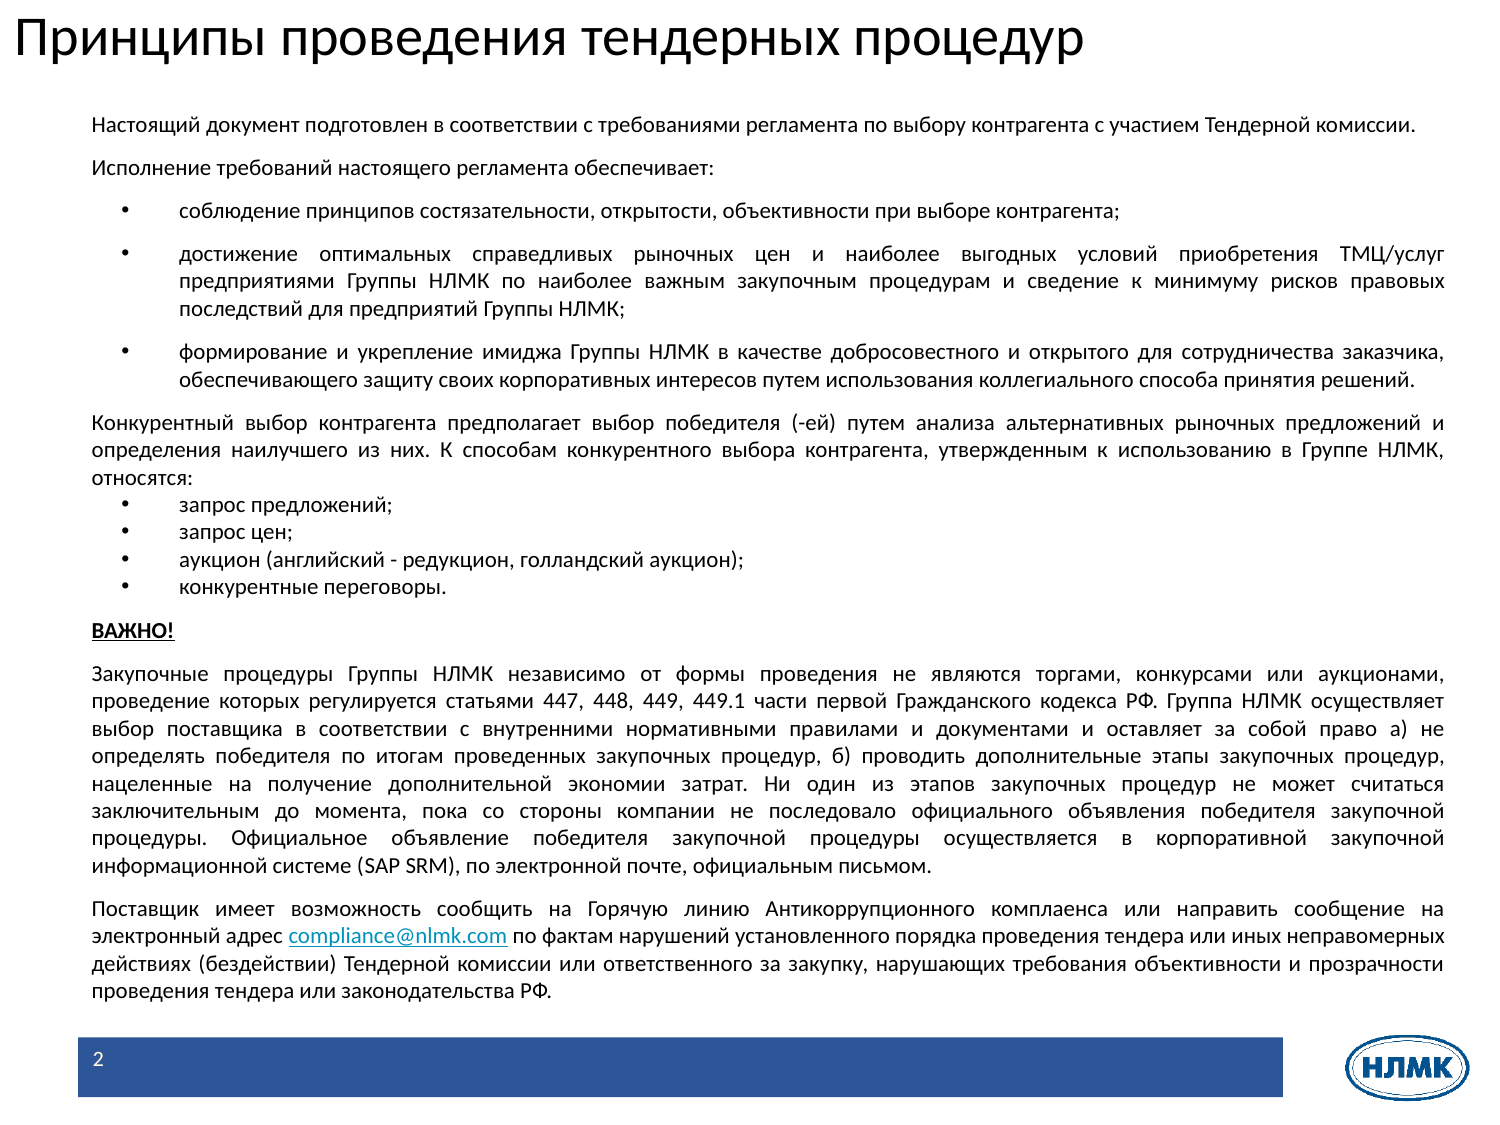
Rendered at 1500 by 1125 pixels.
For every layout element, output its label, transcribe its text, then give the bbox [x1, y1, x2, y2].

picture [1327, 1011, 1487, 1124]
text_box Принципы проведения тендерных процедур [0, 0, 1500, 102]
list Настоящий документ подготовлен в соответствии с требованиями регламента по выбору контрагента с участием Тендерной комиссии. Исполнение требований настоящего регламента обеспечивает: соблюдение принципов состязательности, открытости, объективности при выборе контрагента; достижение оптимальных справедливых рыночных цен и наиболее выгодных условий приобретения ТМЦ/услуг предприятиями Группы НЛМК по наиболее важным закупочным процедурам и сведение к минимуму рисков правовых последствий для предприятий Группы НЛМК; формирование и укрепление имиджа Группы НЛМК в качестве добросовестного и открытого для сотрудничества заказчика, обеспечивающего защиту своих корпоративных интересов путем использования коллегиального способа принятия решений. Конкурентный выбор контрагента предполагает выбор победителя (-ей) путем анализа альтернативных рыночных предложений и определения наилучшего из них. К способам конкурентного выбора контрагента, утвержденным к использованию в Группе НЛМК, относятся: запрос предложений; запрос цен; аукцион (английский - редукцион, голландский аукцион); конкурентные переговоры. ВАЖНО! Закупочные процедуры Группы НЛМК независимо от формы проведения не являются торгами, конкурсами или аукционами, проведение которых регулируется статьями 447, 448, 449, 449.1 части первой Гражданского кодекса РФ. Группа НЛМК осуществляет выбор поставщика в соответствии с внутренними нормативными правилами и документами и оставляет за собой право а) не определять победителя по итогам проведенных закупочных процедур, б) проводить дополнительные этапы закупочных процедур, нацеленные на получение дополнительной экономии затрат. Ни один из этапов закупочных процедур не может считаться заключительным до момента, пока со стороны компании не последовало официального объявления победителя закупочной процедуры. Официальное объявление победителя закупочной процедуры осуществляется в корпоративной закупочной информационной системе (SAP SRM), по электронной почте, официальным письмом. Поставщик имеет возможность сообщить на Горячую линию Антикоррупционного комплаенса или направить сообщение на электронный адрес compliance@nlmk.com по фактам нарушений установленного порядка проведения тендера или иных неправомерных действиях (бездействии) Тендерной комиссии или ответственного за закупку, нарушающих требования объективности и прозрачности проведения тендера или законодательства РФ. [76, 102, 1462, 1008]
